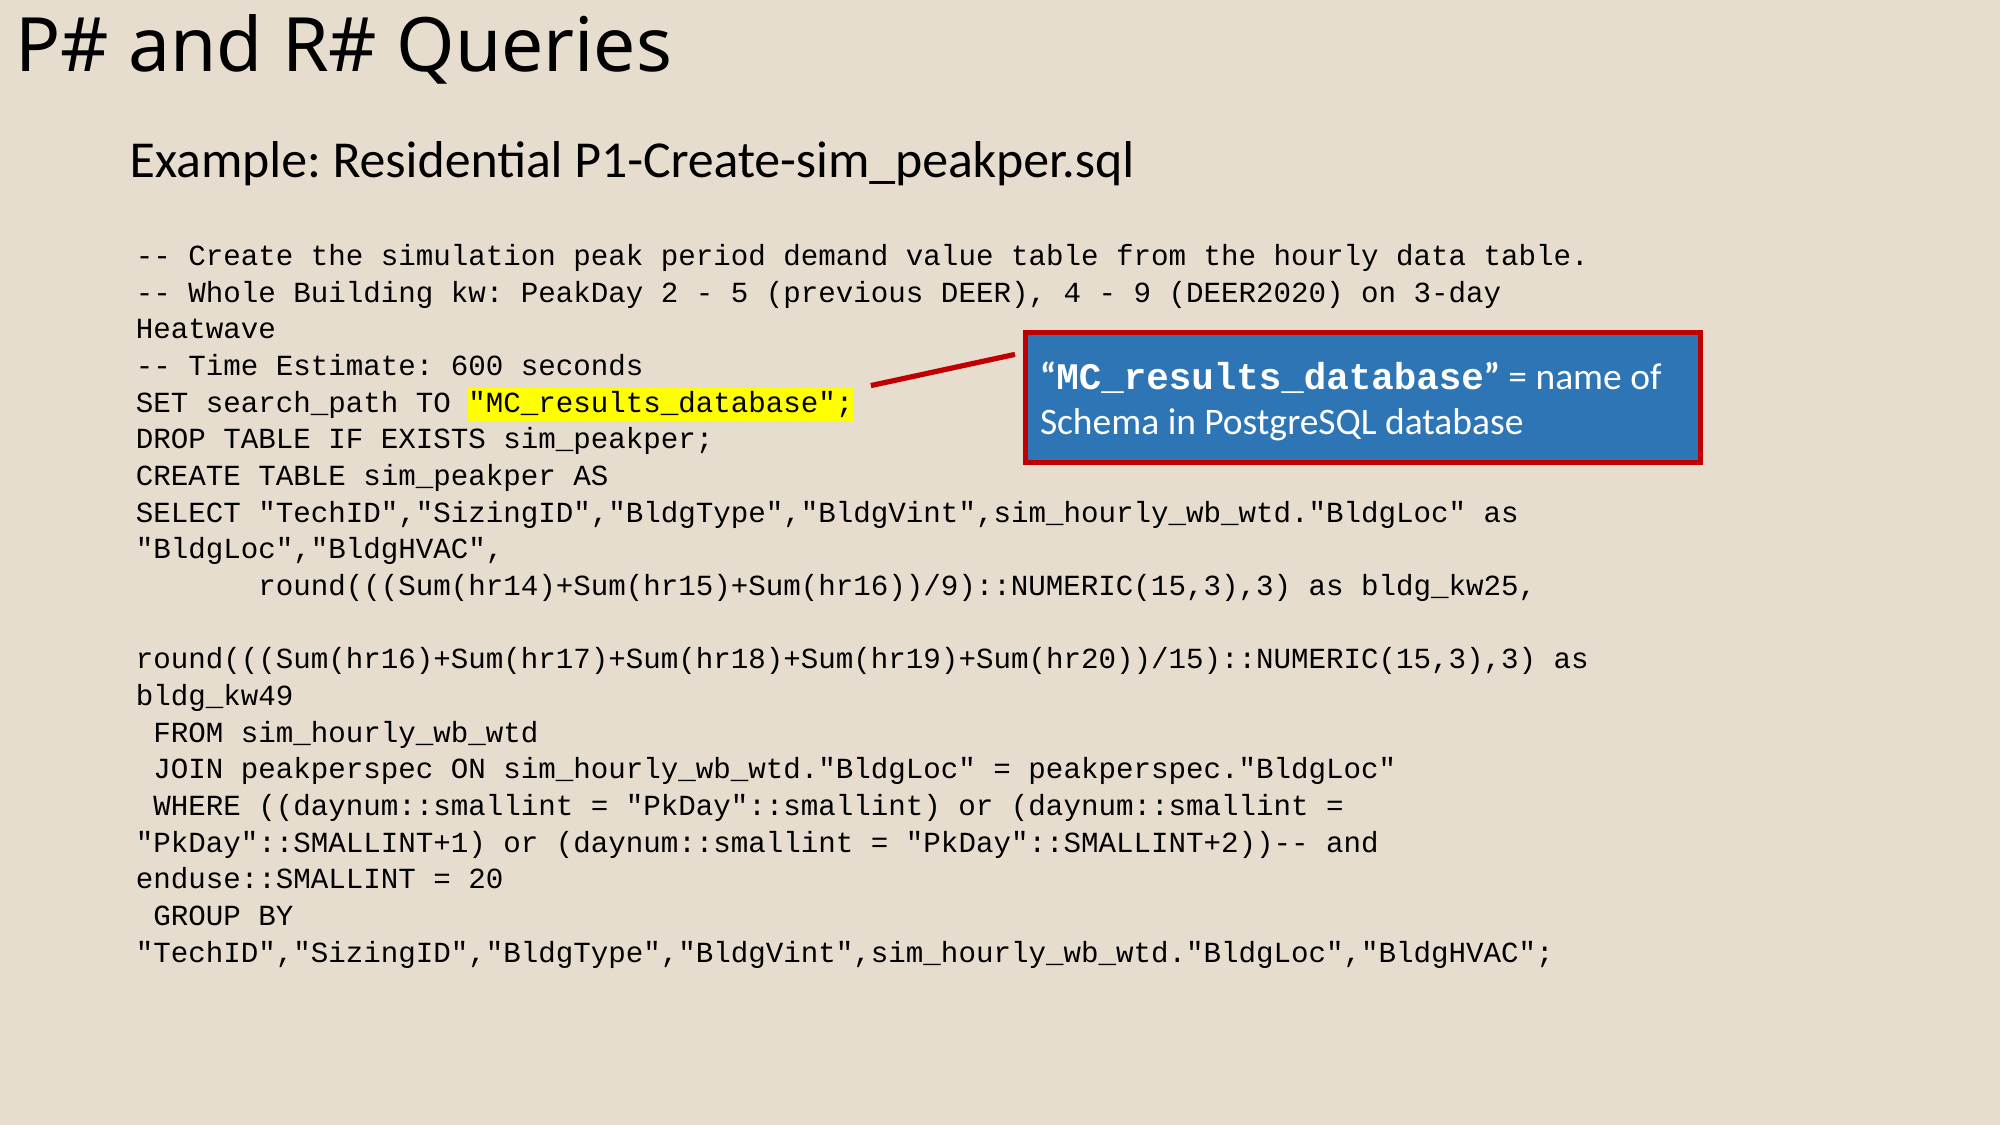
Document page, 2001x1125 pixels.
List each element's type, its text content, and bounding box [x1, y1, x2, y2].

text_box Example: Residential P1-Create-sim_peakper.sql [114, 124, 1840, 196]
text_box “MC_results_database” = name of Schema in PostgreSQL database [1024, 332, 1702, 463]
text_box “MC_results_database” = name of Schema in PostgreSQL database [870, 353, 1016, 387]
list -- Create the simulation peak period demand value table from the hourly data table. -- Whole Building kw: PeakDay 2 - 5 (previous DEER), 4 - 9 (DEER2020) on 3-day Heatwave -- Time Estimate: 600 seconds SET search_path TO "MC_results_database"; DROP TABLE IF EXISTS sim_peakper; CREATE TABLE sim_peakper AS SELECT "TechID","SizingID","BldgType","BldgVint",sim_hourly_wb_wtd."BldgLoc" as "BldgLoc","BldgHVAC", round(((Sum(hr14)+Sum(hr15)+Sum(hr16))/9)::NUMERIC(15,3),3) as bldg_kw25, round(((Sum(hr16)+Sum(hr17)+Sum(hr18)+Sum(hr19)+Sum(hr20))/15)::NUMERIC(15,3),3) as bldg_kw49 FROM sim_hourly_wb_wtd JOIN peakperspec ON sim_hourly_wb_wtd."BldgLoc" = peakperspec."BldgLoc" WHERE ((daynum::smallint = "PkDay"::smallint) or (daynum::smallint = "PkDay"::SMALLINT+1) or (daynum::smallint = "PkDay"::SMALLINT+2))-- and enduse::SMALLINT = 20 GROUP BY "TechID","SizingID","BldgType","BldgVint",sim_hourly_wb_wtd."BldgLoc","BldgHVAC"; [120, 227, 1661, 1032]
title P# and R# Queries [0, 0, 1115, 94]
